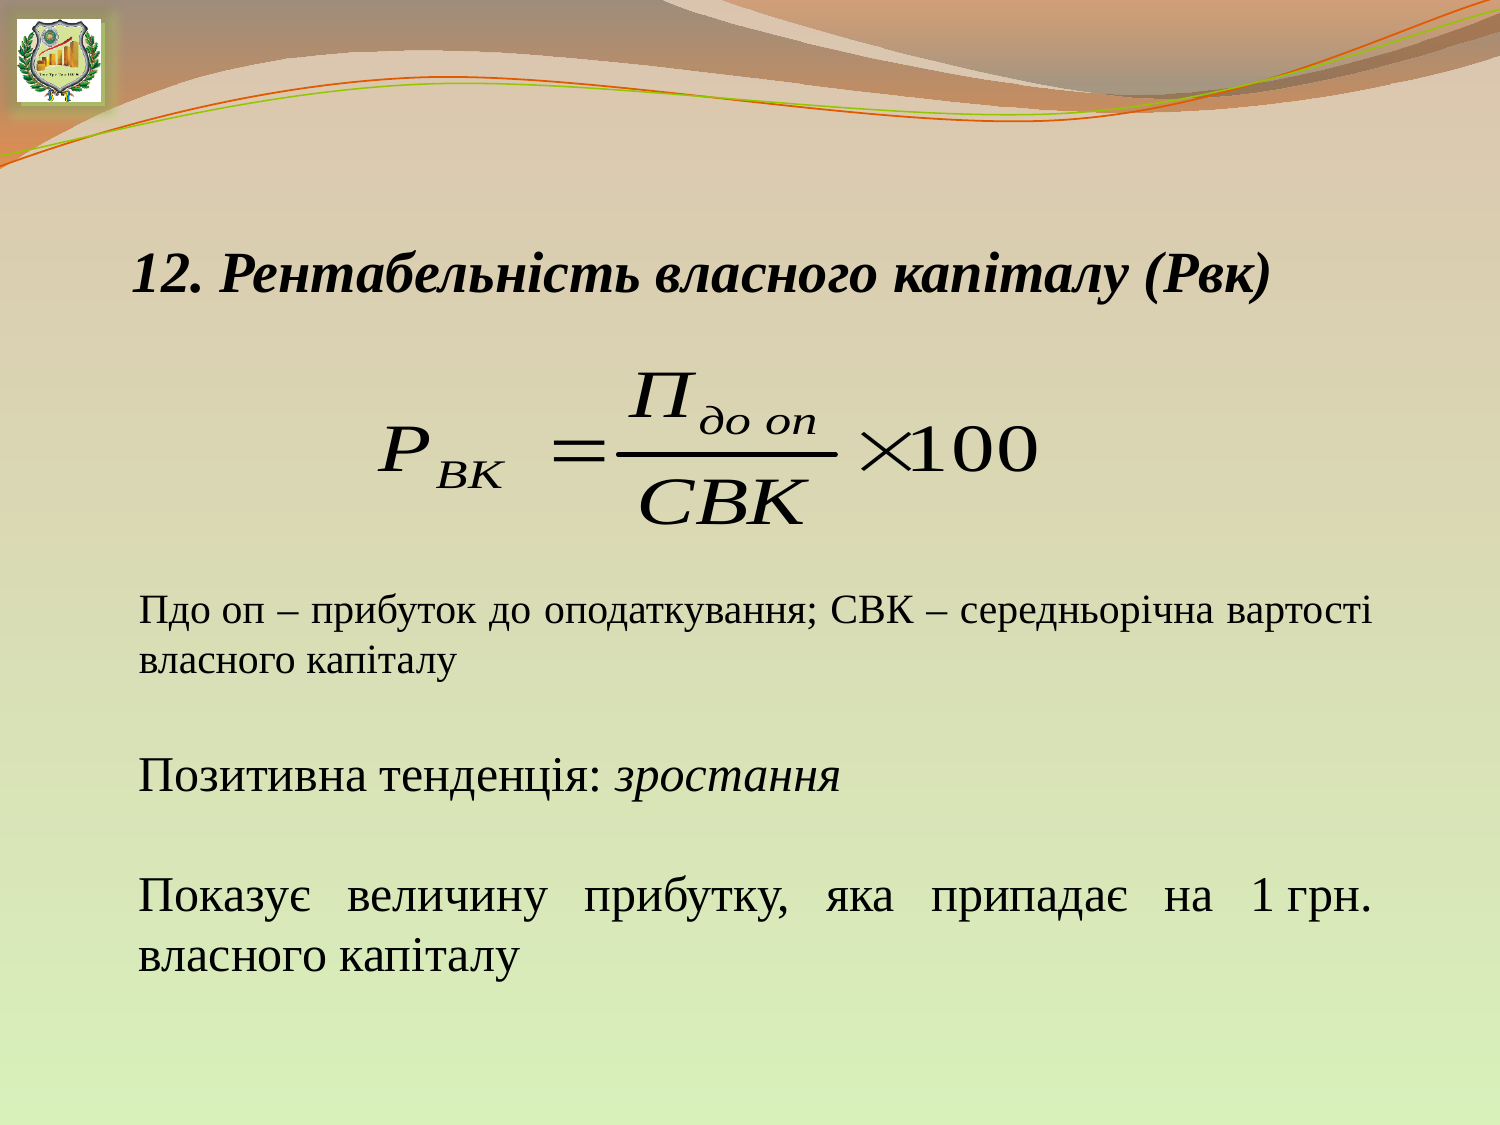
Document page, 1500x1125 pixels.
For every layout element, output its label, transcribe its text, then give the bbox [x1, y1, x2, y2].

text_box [359, 349, 1058, 540]
picture [17, 18, 101, 102]
text_box 12. Рентабельність власного капіталу (Рвк) [117, 226, 1418, 312]
text_box Пдо оп – прибуток до оподаткування; СВК – середньорічна вартості власного капіталу Позитивна тенденція: зростання Показує величину прибутку, яка припадає на 1 грн. власного капіталу [123, 574, 1388, 989]
